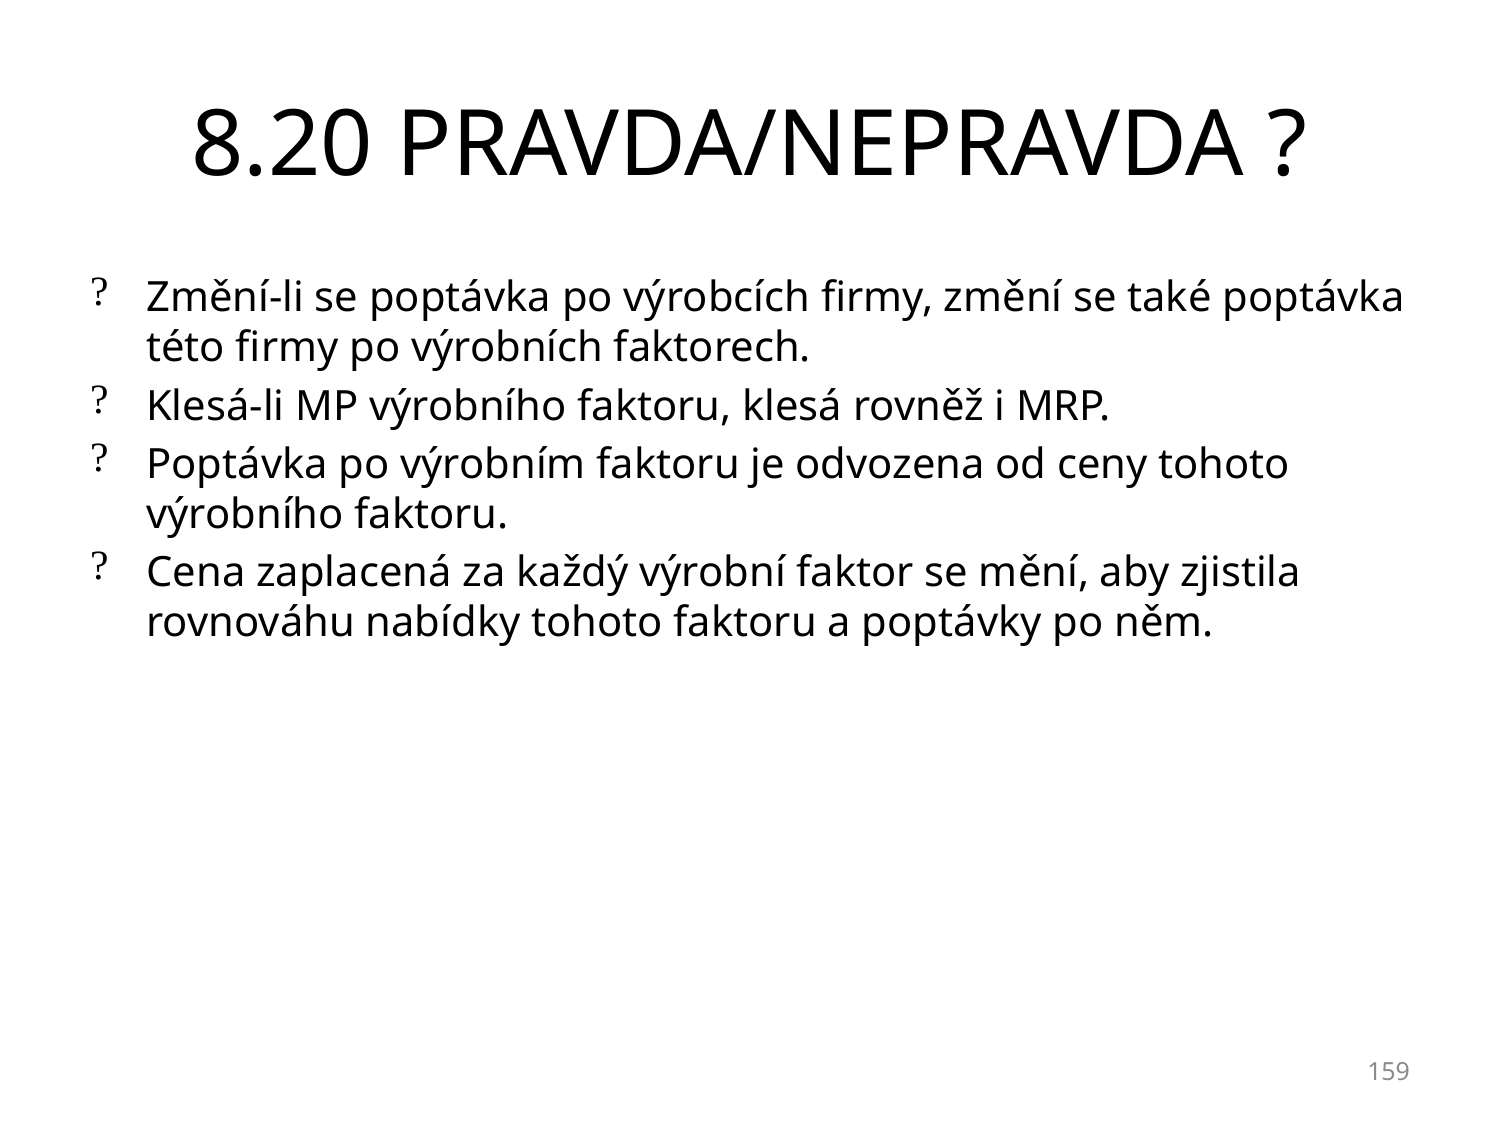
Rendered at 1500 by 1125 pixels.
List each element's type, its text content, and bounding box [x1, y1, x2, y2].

slide_number 159 [1074, 1042, 1425, 1103]
list Změní-li se poptávka po výrobcích firmy, změní se také poptávka této firmy po výrobních faktorech. Klesá-li MP výrobního faktoru, klesá rovněž i MRP. Poptávka po výrobním faktoru je odvozena od ceny tohoto výrobního faktoru. Cena zaplacená za každý výrobní faktor se mění, aby zjistila rovnováhu nabídky tohoto faktoru a poptávky po něm. [75, 262, 1425, 1005]
title 8.20 PRAVDA/NEPRAVDA ? [75, 45, 1425, 233]
